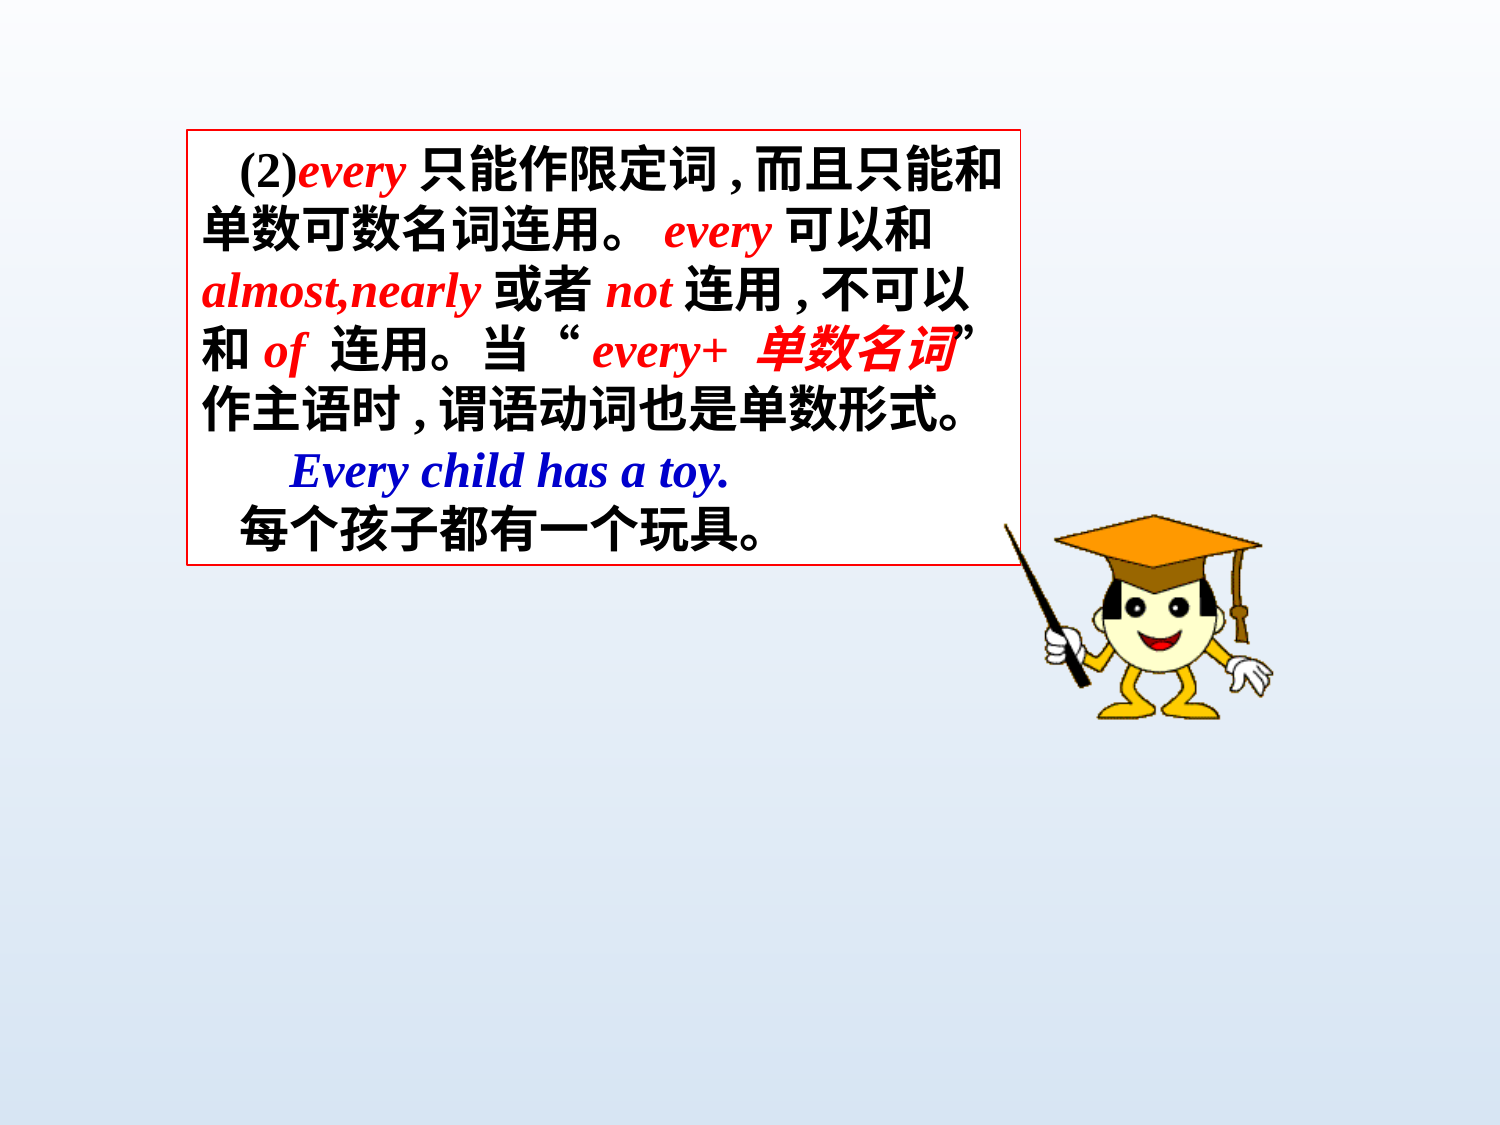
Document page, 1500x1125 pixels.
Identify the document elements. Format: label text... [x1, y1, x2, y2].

text_box (2)every只能作限定词,而且只能和单数可数名词连用。every可以和almost,nearly或者not连用,不可以和of 连用。当“every+ 单数名词”作主语时,谓语动词也是单数形式。 Every child has a toy. 每个孩子都有一个玩具。 [187, 130, 1021, 565]
picture [984, 499, 1298, 734]
